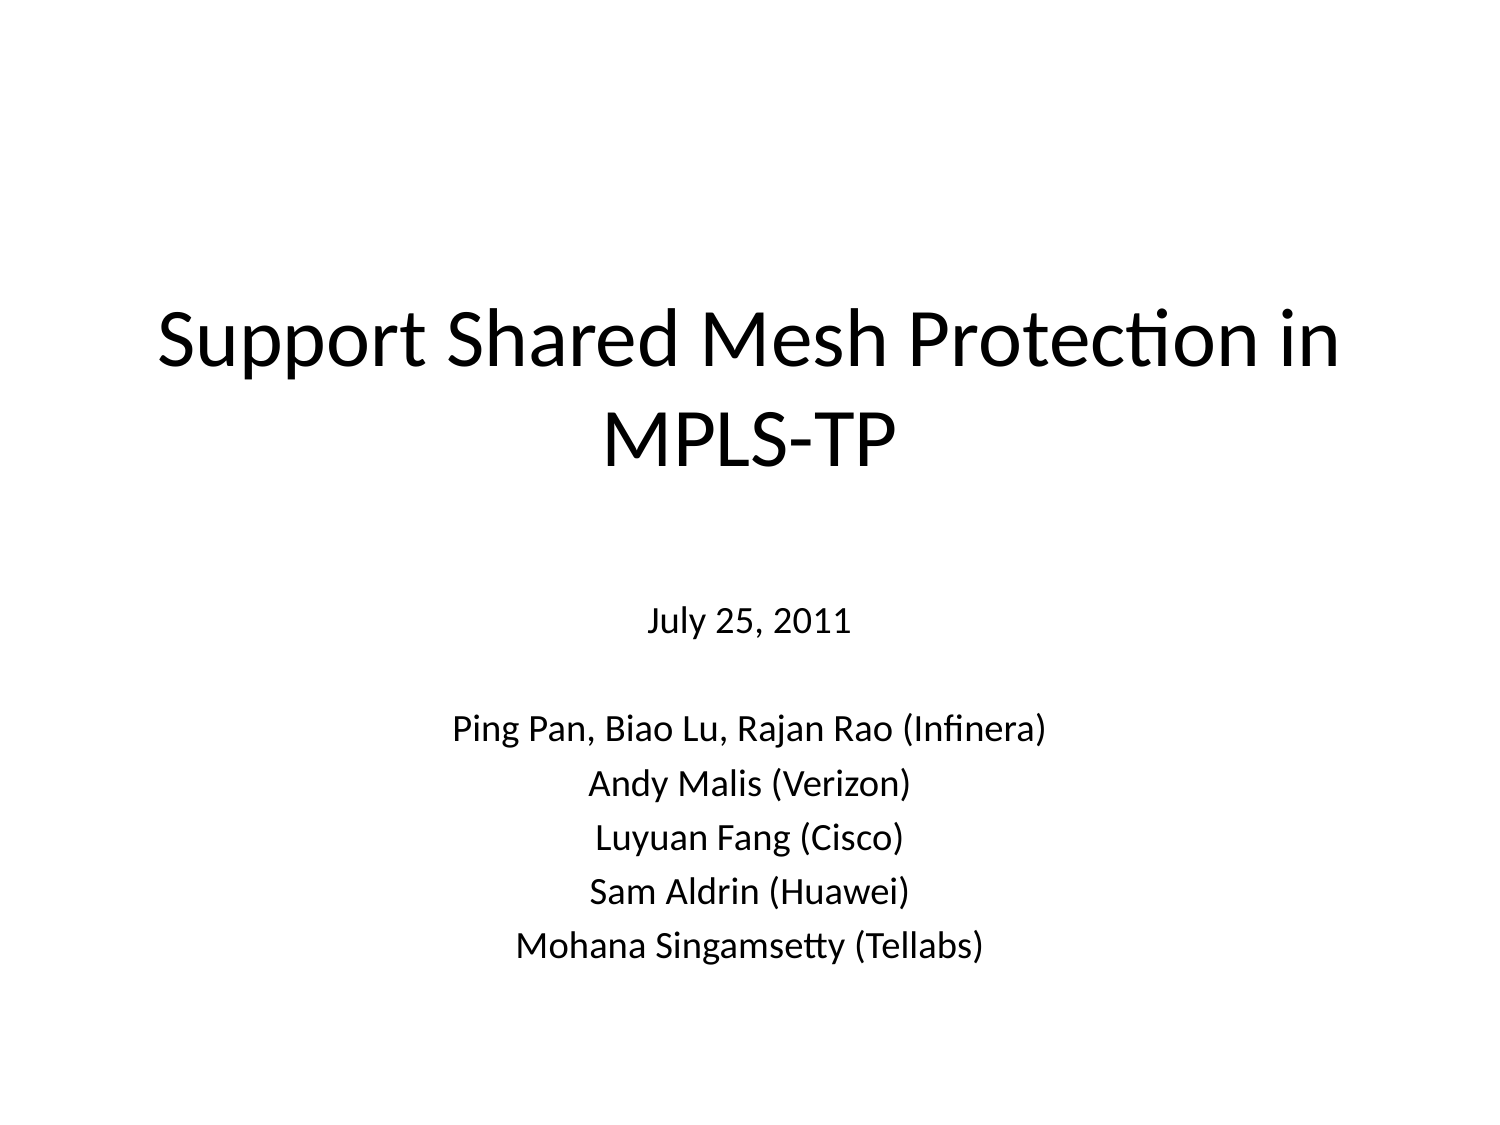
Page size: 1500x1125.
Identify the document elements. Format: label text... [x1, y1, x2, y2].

subtitle July 25, 2011 Ping Pan, Biao Lu, Rajan Rao (Infinera) Andy Malis (Verizon) Luyuan Fang (Cisco) Sam Aldrin (Huawei) Mohana Singamsetty (Tellabs) [225, 587, 1275, 975]
title Support Shared Mesh Protection in MPLS-TP [112, 262, 1388, 504]
